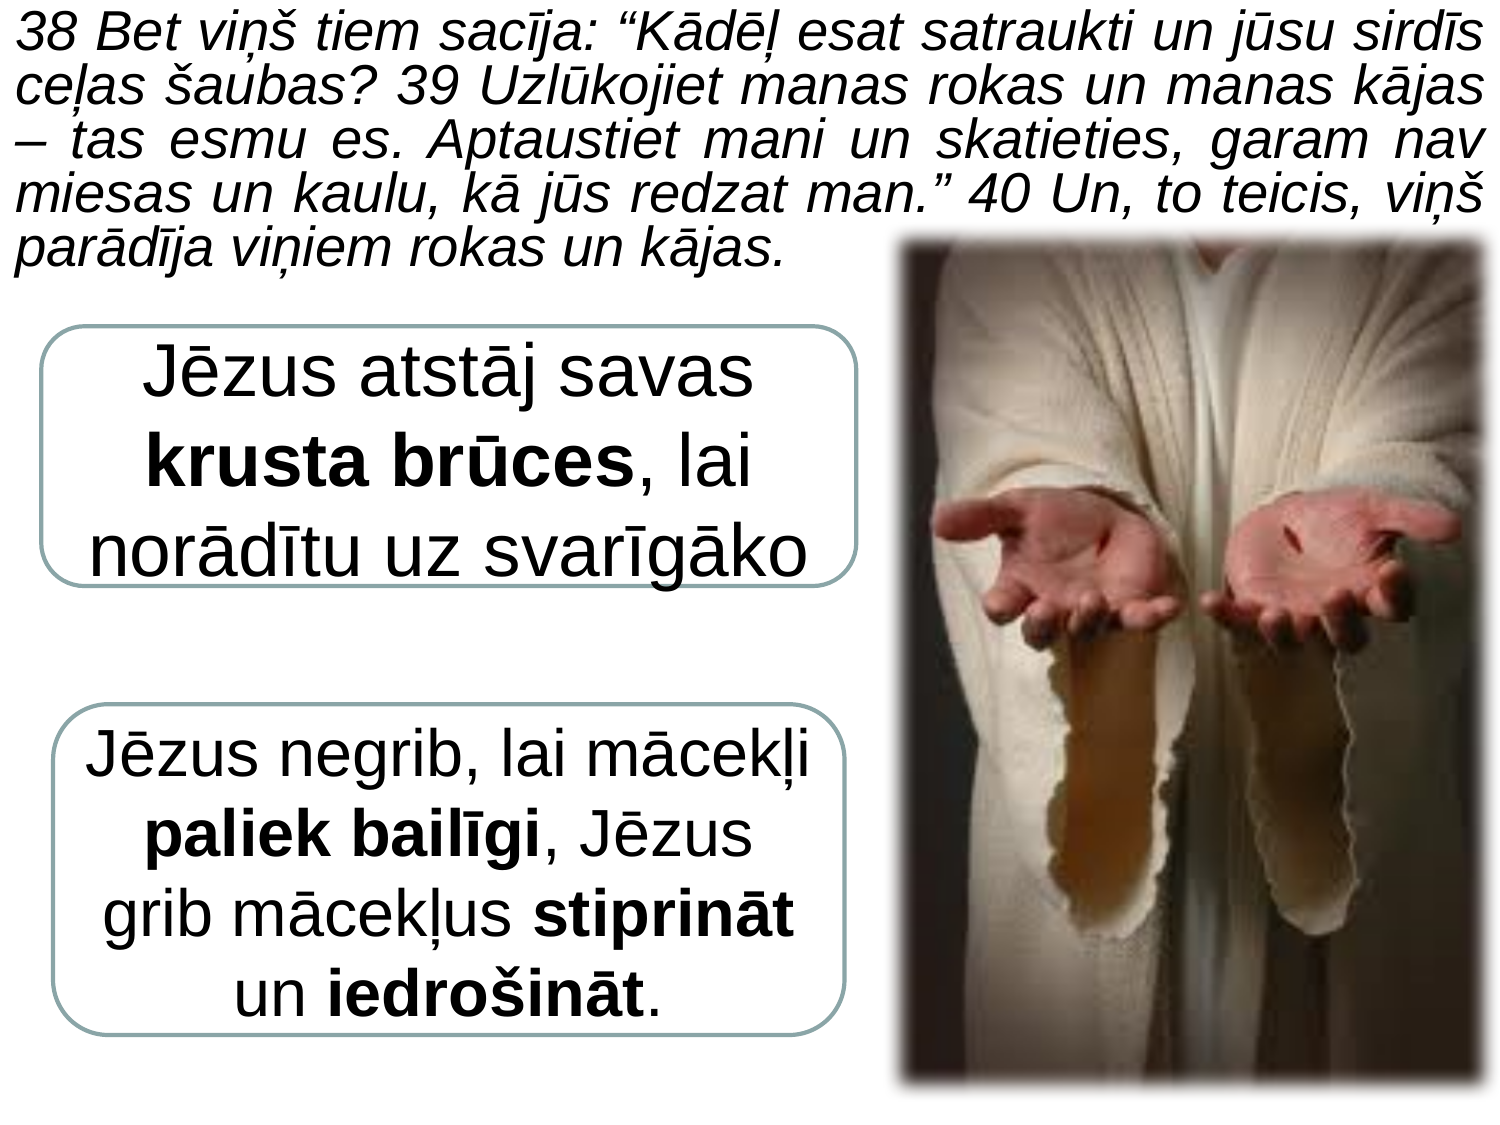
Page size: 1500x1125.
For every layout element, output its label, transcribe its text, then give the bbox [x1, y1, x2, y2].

text_box Jēzus atstāj savas krusta brūces, lai norādītu uz svarīgāko [39, 324, 859, 589]
text_box Jēzus negrib, lai mācekļi paliek bailīgi, Jēzus grib mācekļus stiprināt un iedrošināt. [50, 702, 847, 1038]
picture [883, 222, 1500, 1102]
list 38 Bet viņš tiem sacīja: “Kādēļ esat satraukti un jūsu sirdīs ceļas šaubas? 39 Uzlūkojiet manas rokas un manas kājas – tas esmu es. Aptaustiet mani un skatieties, garam nav miesas un kaulu, kā jūs redzat man.” 40 Un, to teicis, viņš parādīja viņiem rokas un kājas. [0, 0, 1500, 178]
